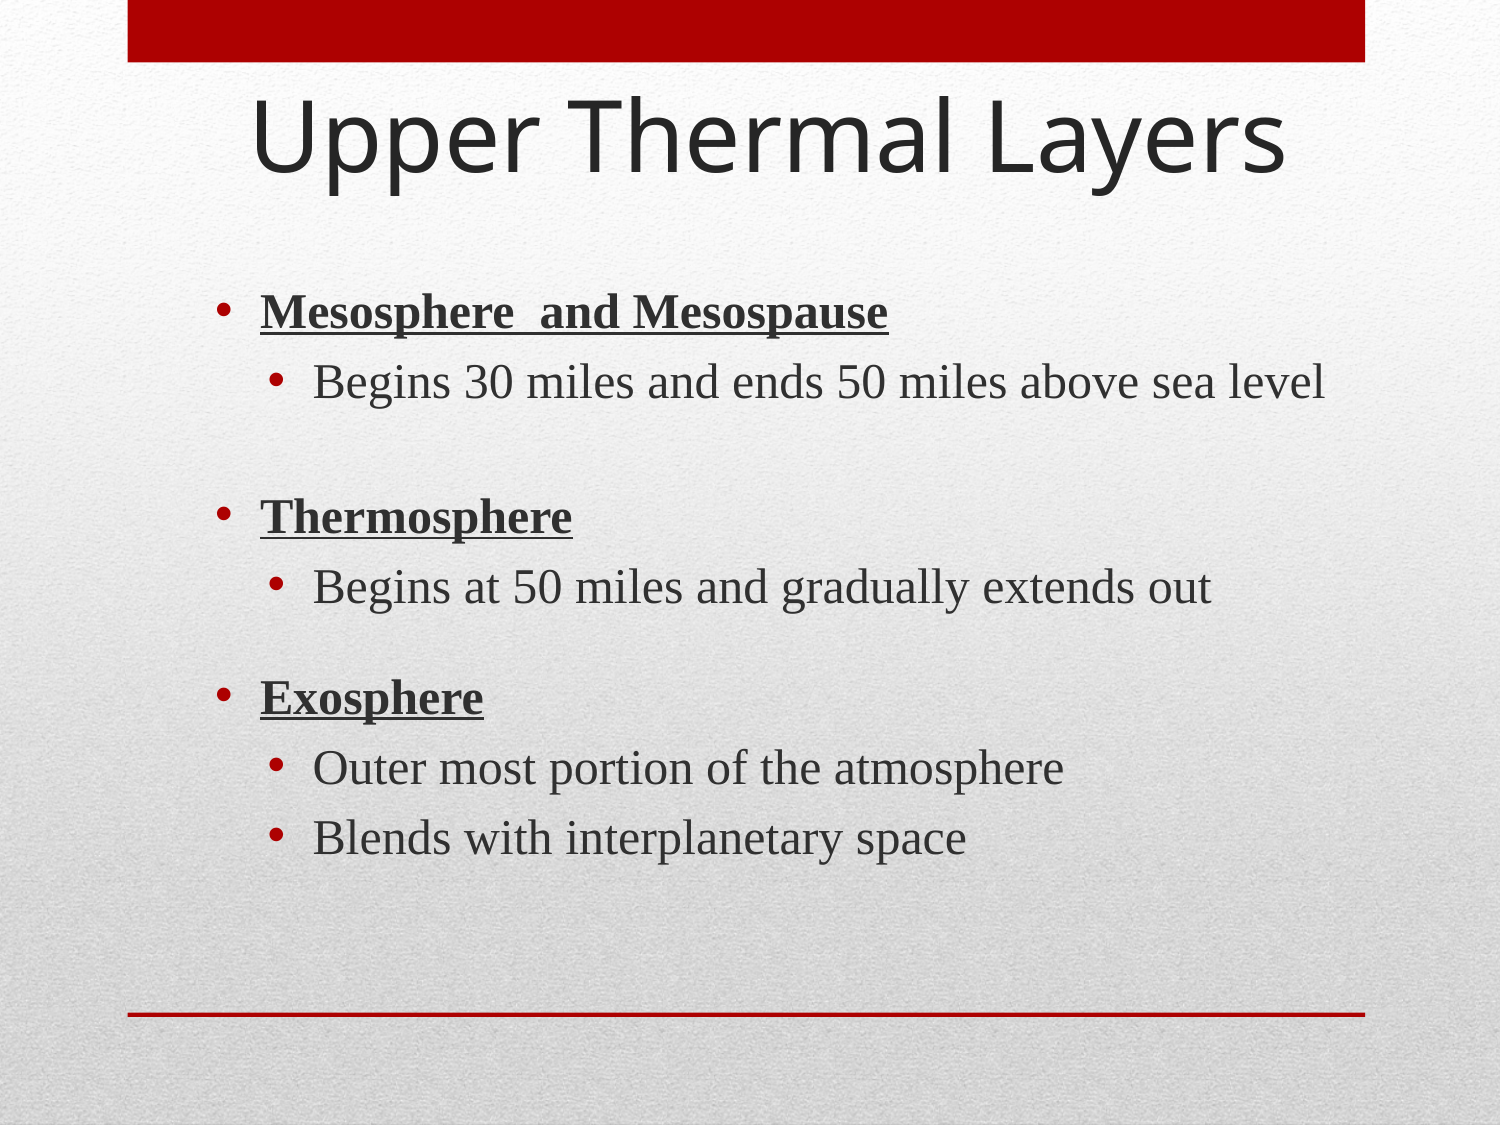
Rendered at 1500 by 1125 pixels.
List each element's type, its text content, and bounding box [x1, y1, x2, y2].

list Mesosphere and Mesospause Begins 30 miles and ends 50 miles above sea level Thermosphere Begins at 50 miles and gradually extends out Exosphere Outer most portion of the atmosphere Blends with interplanetary space [200, 200, 1500, 944]
title Upper Thermal Layers [200, 12, 1338, 200]
